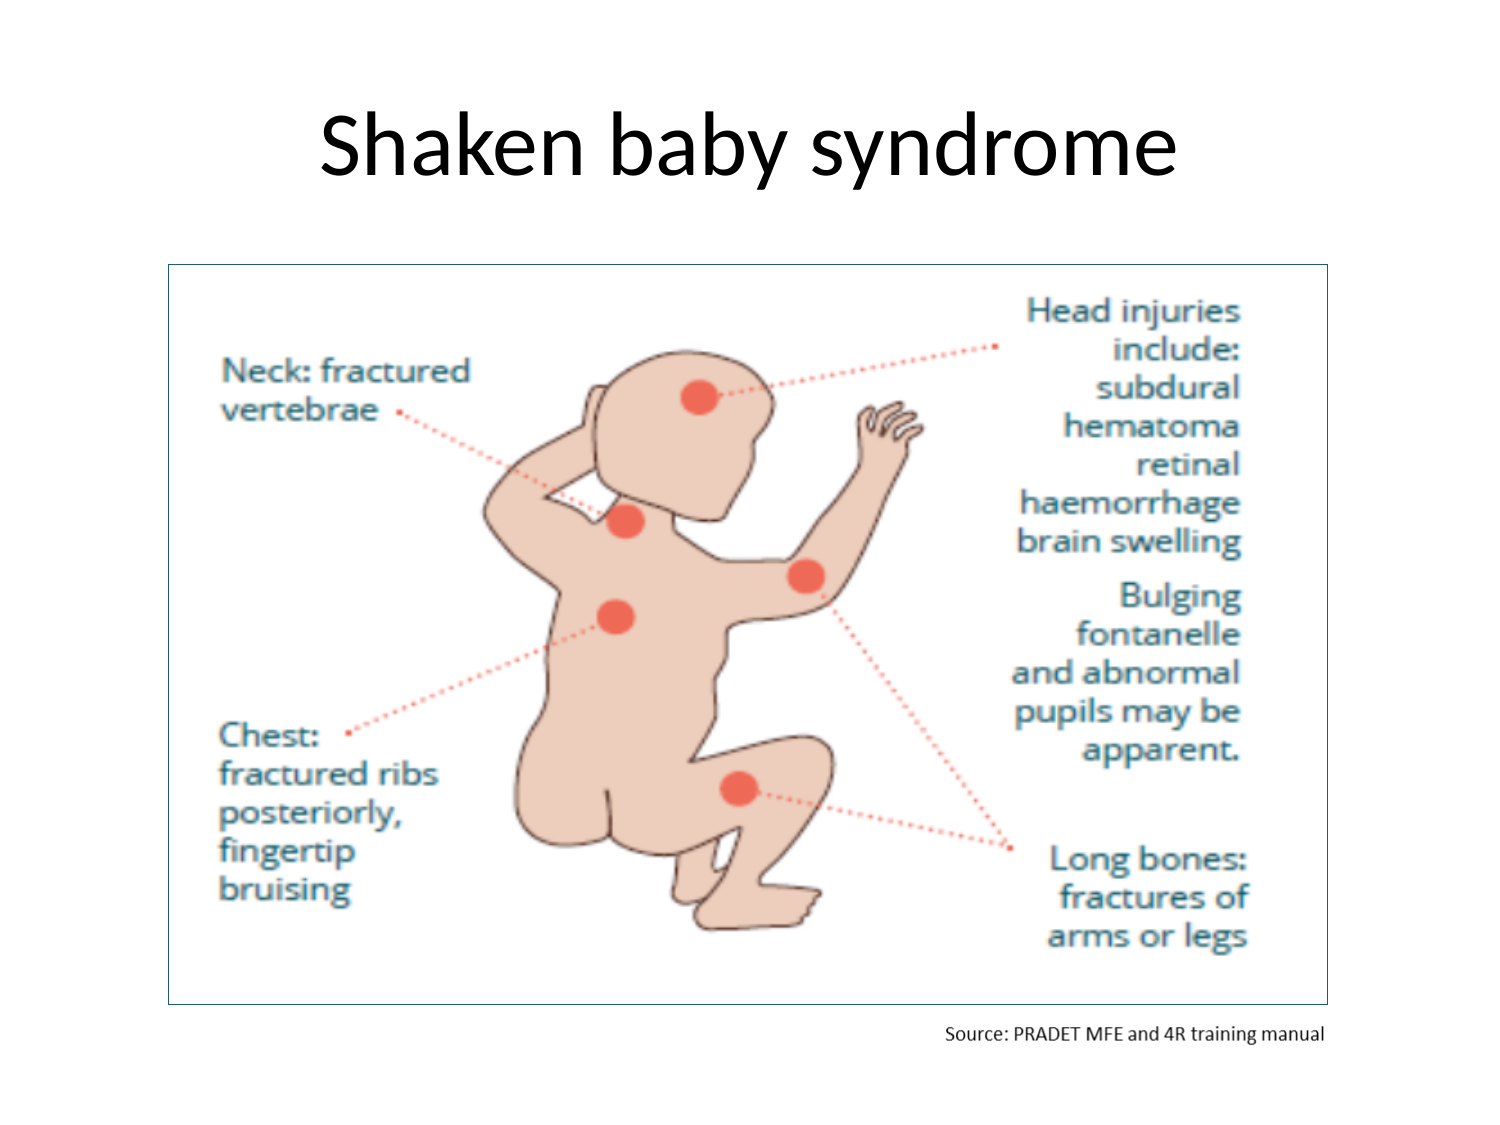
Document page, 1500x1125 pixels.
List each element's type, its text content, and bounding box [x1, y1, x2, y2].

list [168, 263, 1328, 1006]
picture [930, 1013, 1353, 1060]
title Shaken baby syndrome [75, 45, 1425, 233]
